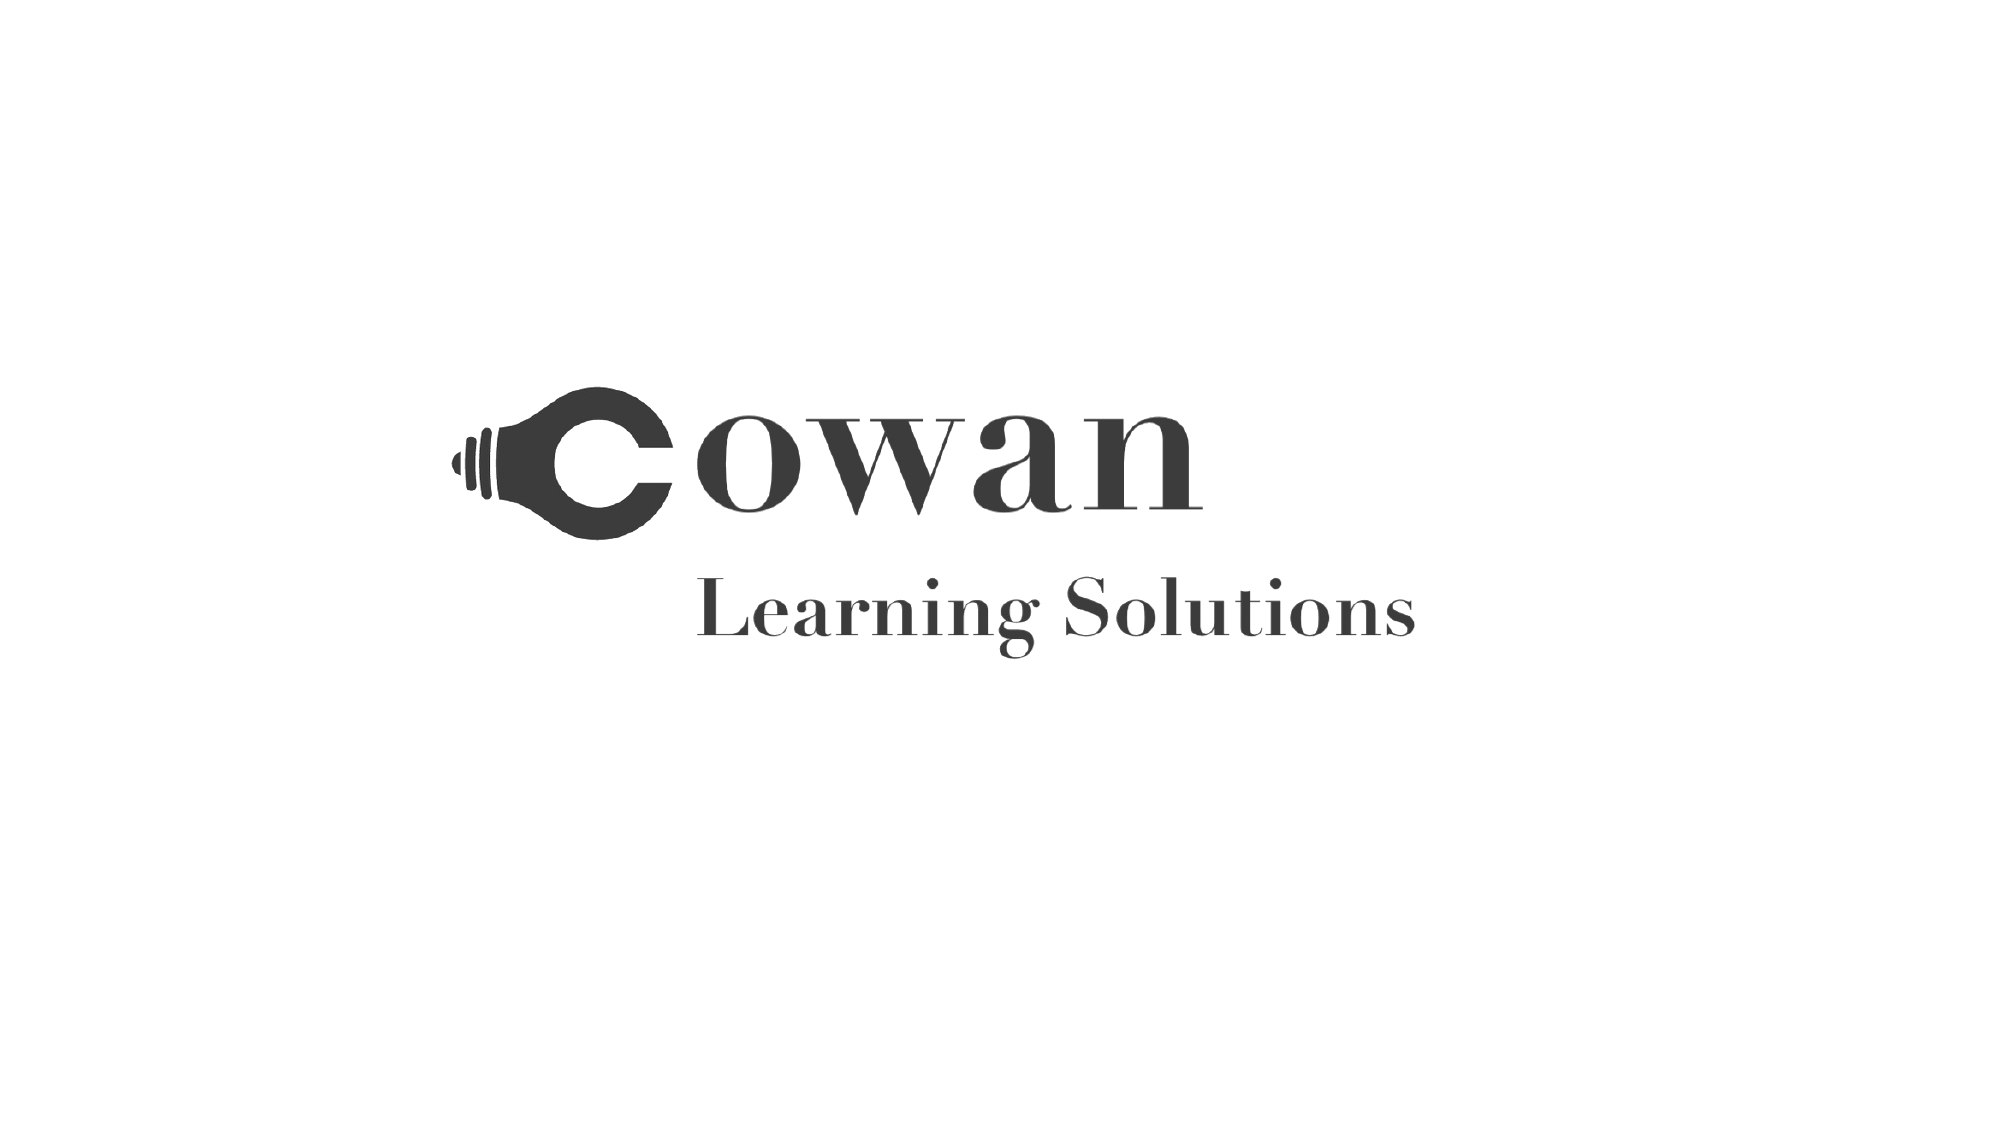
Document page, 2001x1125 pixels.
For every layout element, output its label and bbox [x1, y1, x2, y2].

picture [250, 139, 1695, 872]
